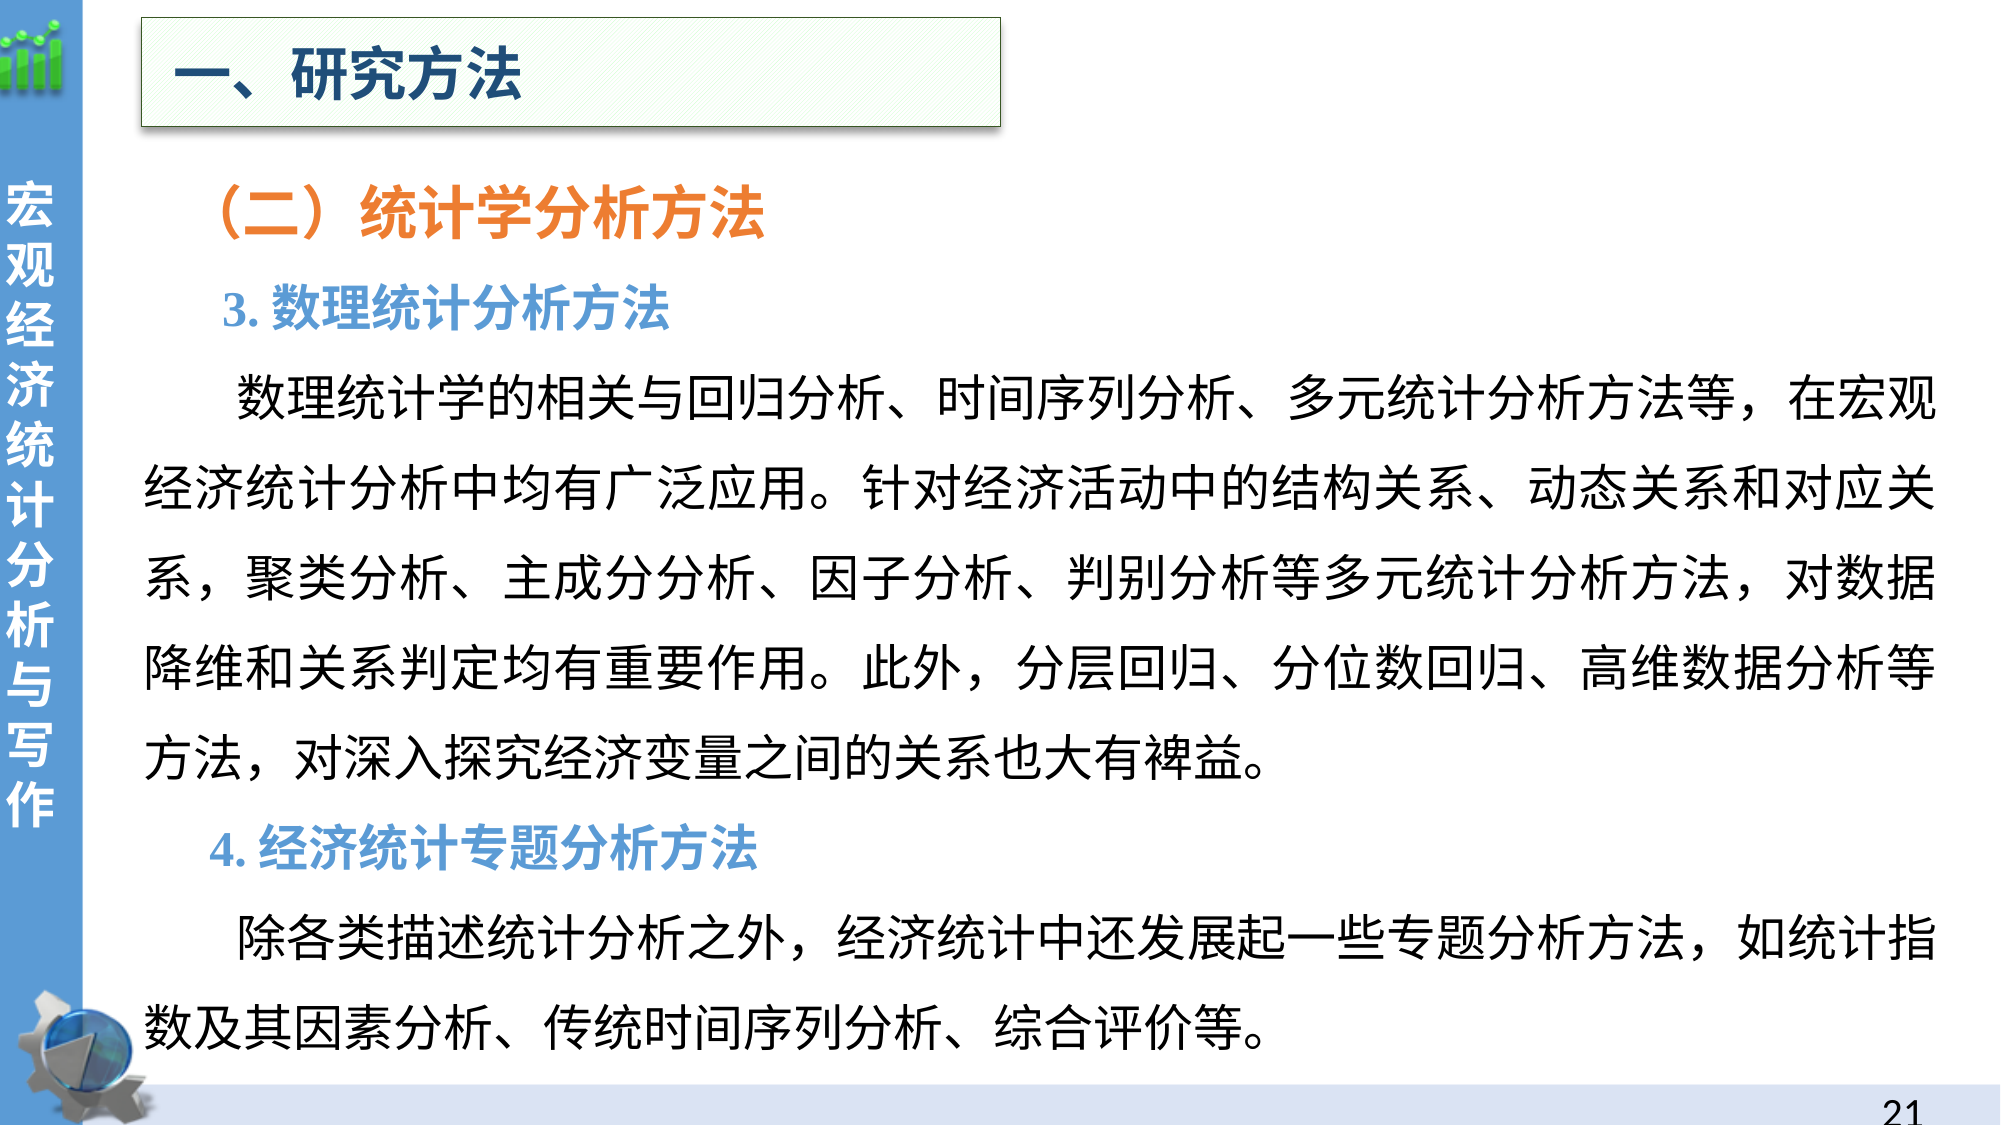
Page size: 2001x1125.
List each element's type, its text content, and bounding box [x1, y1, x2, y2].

text_box 20 [1786, 1085, 1940, 1125]
picture [0, 0, 2001, 1125]
text_box 一、研究方法 [141, 17, 1000, 127]
text_box [179, 238, 1843, 1025]
text_box （二）统计学分析方法 3.数理统计分析方法 数理统计学的相关与回归分析、时间序列分析、多元统计分析方法等，在宏观经济统计分析中均有广泛应用。针对经济活动中的结构关系、动态关系和对应关系，聚类分析、主成分分析、因子分析、判别分析等多元统计分析方法，对数据降维和关系判定均有重要作用。此外，分层回归、分位数回归、高维数据分析等方法，对深入探究经济变量之间的关系也大有裨益。 4.经济统计专题分析方法 除各类描述统计分析之外，经济统计中还发展起一些专题分析方法，如统计指数及其因素分析、传统时间序列分析、综合评价等。 [128, 133, 1952, 1050]
text_box [203, 730, 1867, 1025]
